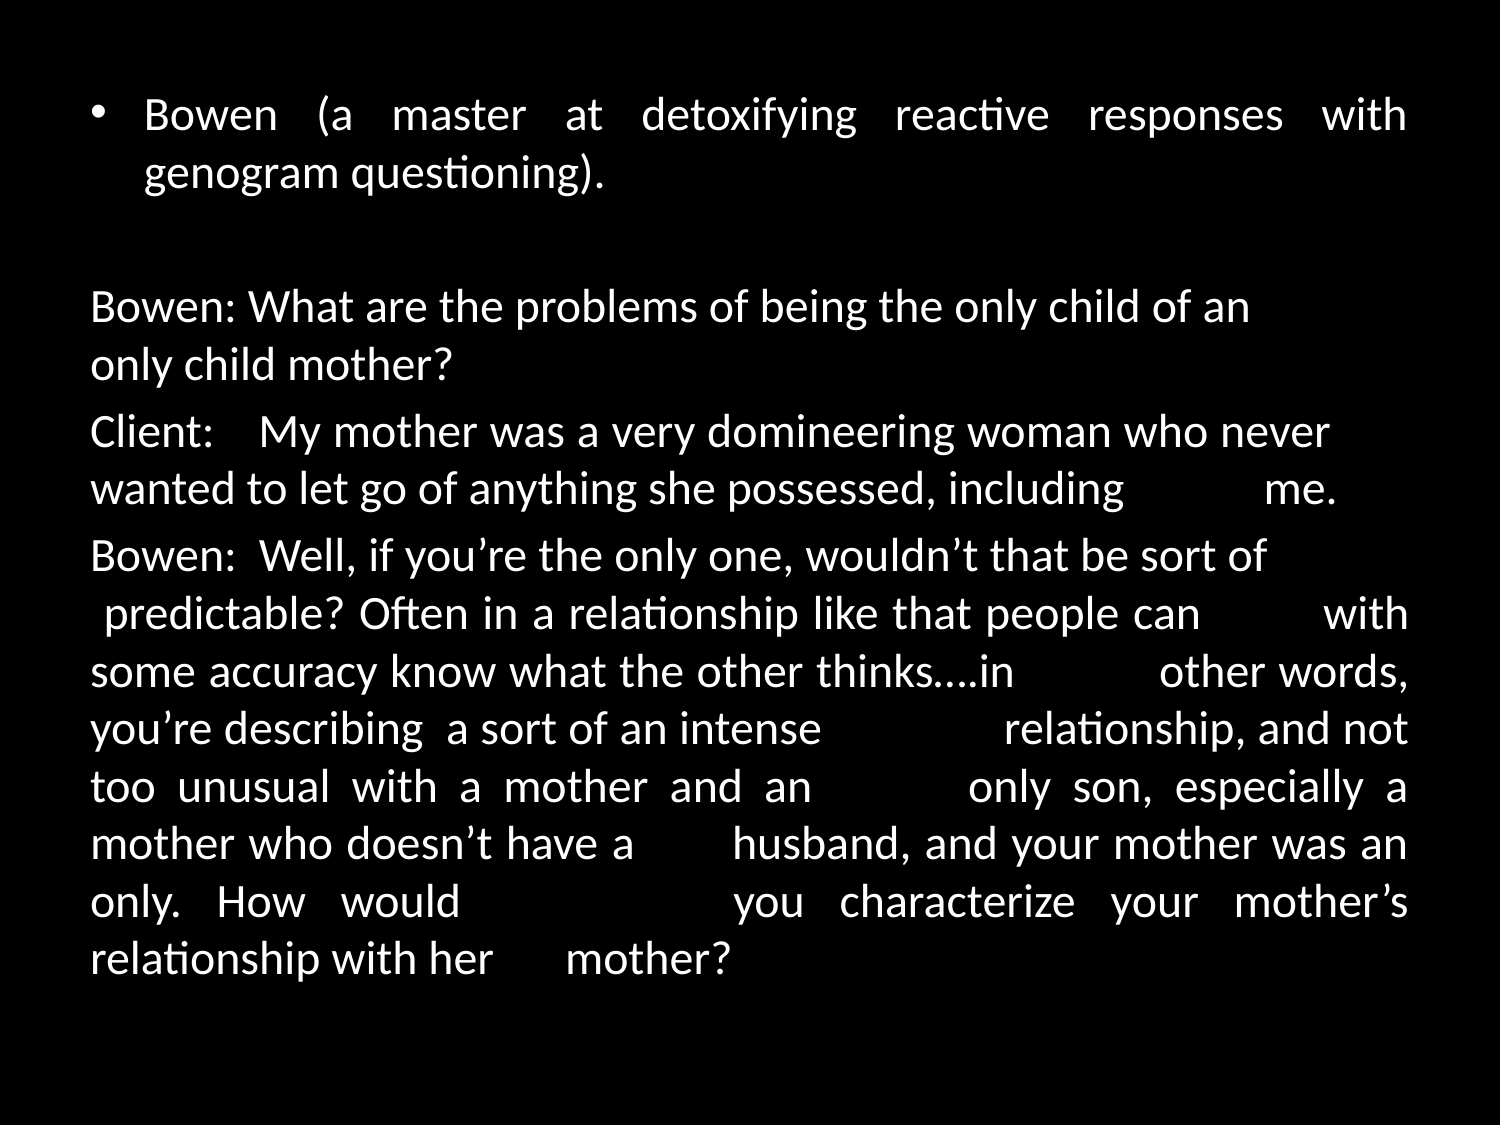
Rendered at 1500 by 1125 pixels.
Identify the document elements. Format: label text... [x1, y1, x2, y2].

list Bowen (a master at detoxifying reactive responses with genogram questioning). Bowen: What are the problems of being the only child of an only child mother? Client: My mother was a very domineering woman who never wanted to let go of anything she possessed, including me. Bowen: Well, if you’re the only one, wouldn’t that be sort of predictable? Often in a relationship like that people can with some accuracy know what the other thinks….in other words, you’re describing a sort of an intense relationship, and not too unusual with a mother and an only son, especially a mother who doesn’t have a husband, and your mother was an only. How would you characterize your mother’s relationship with her mother? [75, 75, 1425, 1075]
